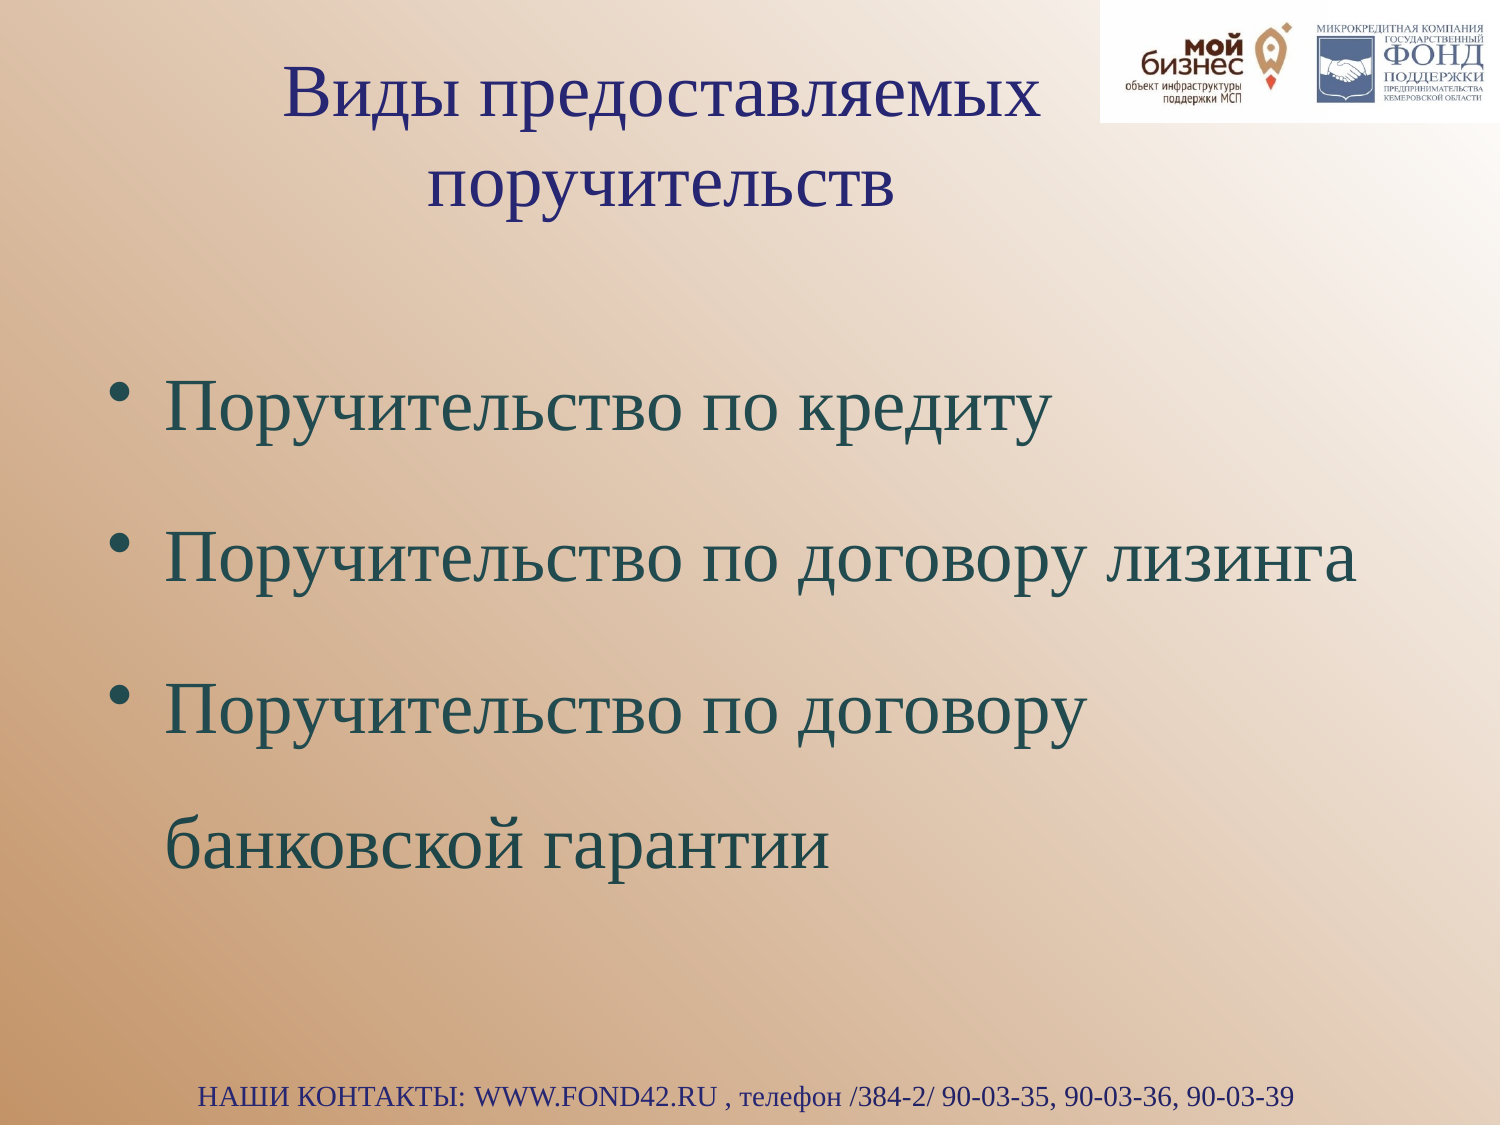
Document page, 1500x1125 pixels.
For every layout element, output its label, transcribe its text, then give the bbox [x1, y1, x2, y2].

picture [1099, 0, 1500, 124]
list Поручительство по кредиту Поручительство по договору лизинга Поручительство по договору банковской гарантии [92, 302, 1469, 776]
footer НАШИ КОНТАКТЫ: WWW.FOND42.RU , телефон /384-2/ 90-03-35, 90-03-36, 90-03-39 [0, 1069, 1500, 1124]
title Виды предоставляемых поручительств [53, 48, 1272, 215]
